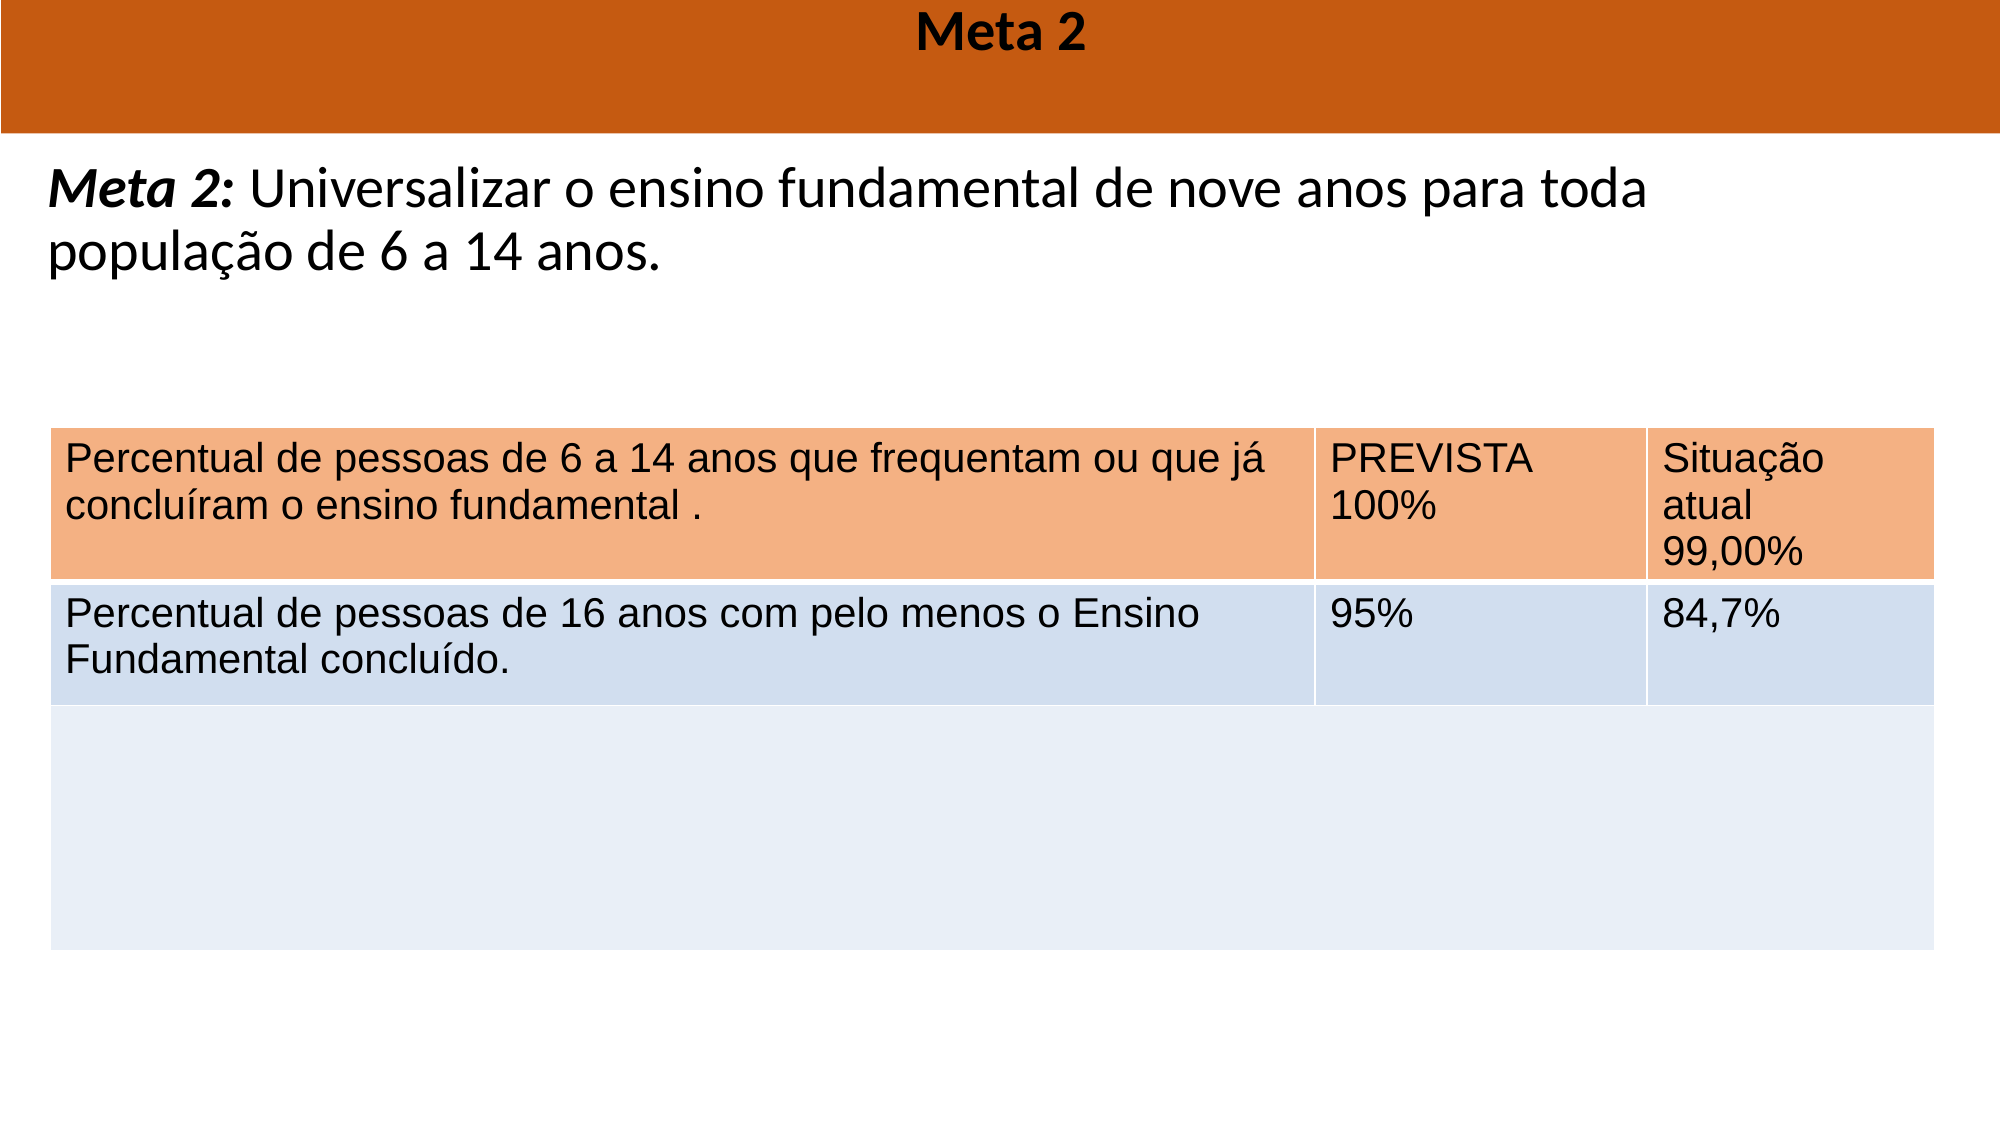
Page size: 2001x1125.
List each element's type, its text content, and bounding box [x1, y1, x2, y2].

list Meta 2: Universalizar o ensino fundamental de nove anos para toda população de 6 a 14 anos. [32, 149, 1864, 1007]
table_cell Percentual de pessoas de 16 anos com pelo menos o Ensino Fundamental concluído. [51, 585, 1314, 705]
table_header PREVISTA 100% [1316, 428, 1646, 579]
table_header Percentual de pessoas de 6 a 14 anos que frequentam ou que já concluíram o ensino fundamental . [51, 428, 1314, 579]
table_cell [51, 706, 1934, 950]
table_cell 95% [1316, 585, 1646, 705]
title Meta 2 [1, 0, 2000, 134]
table_header Situação atual 99,00% [1648, 428, 1934, 579]
table_cell 84,7% [1648, 585, 1934, 705]
